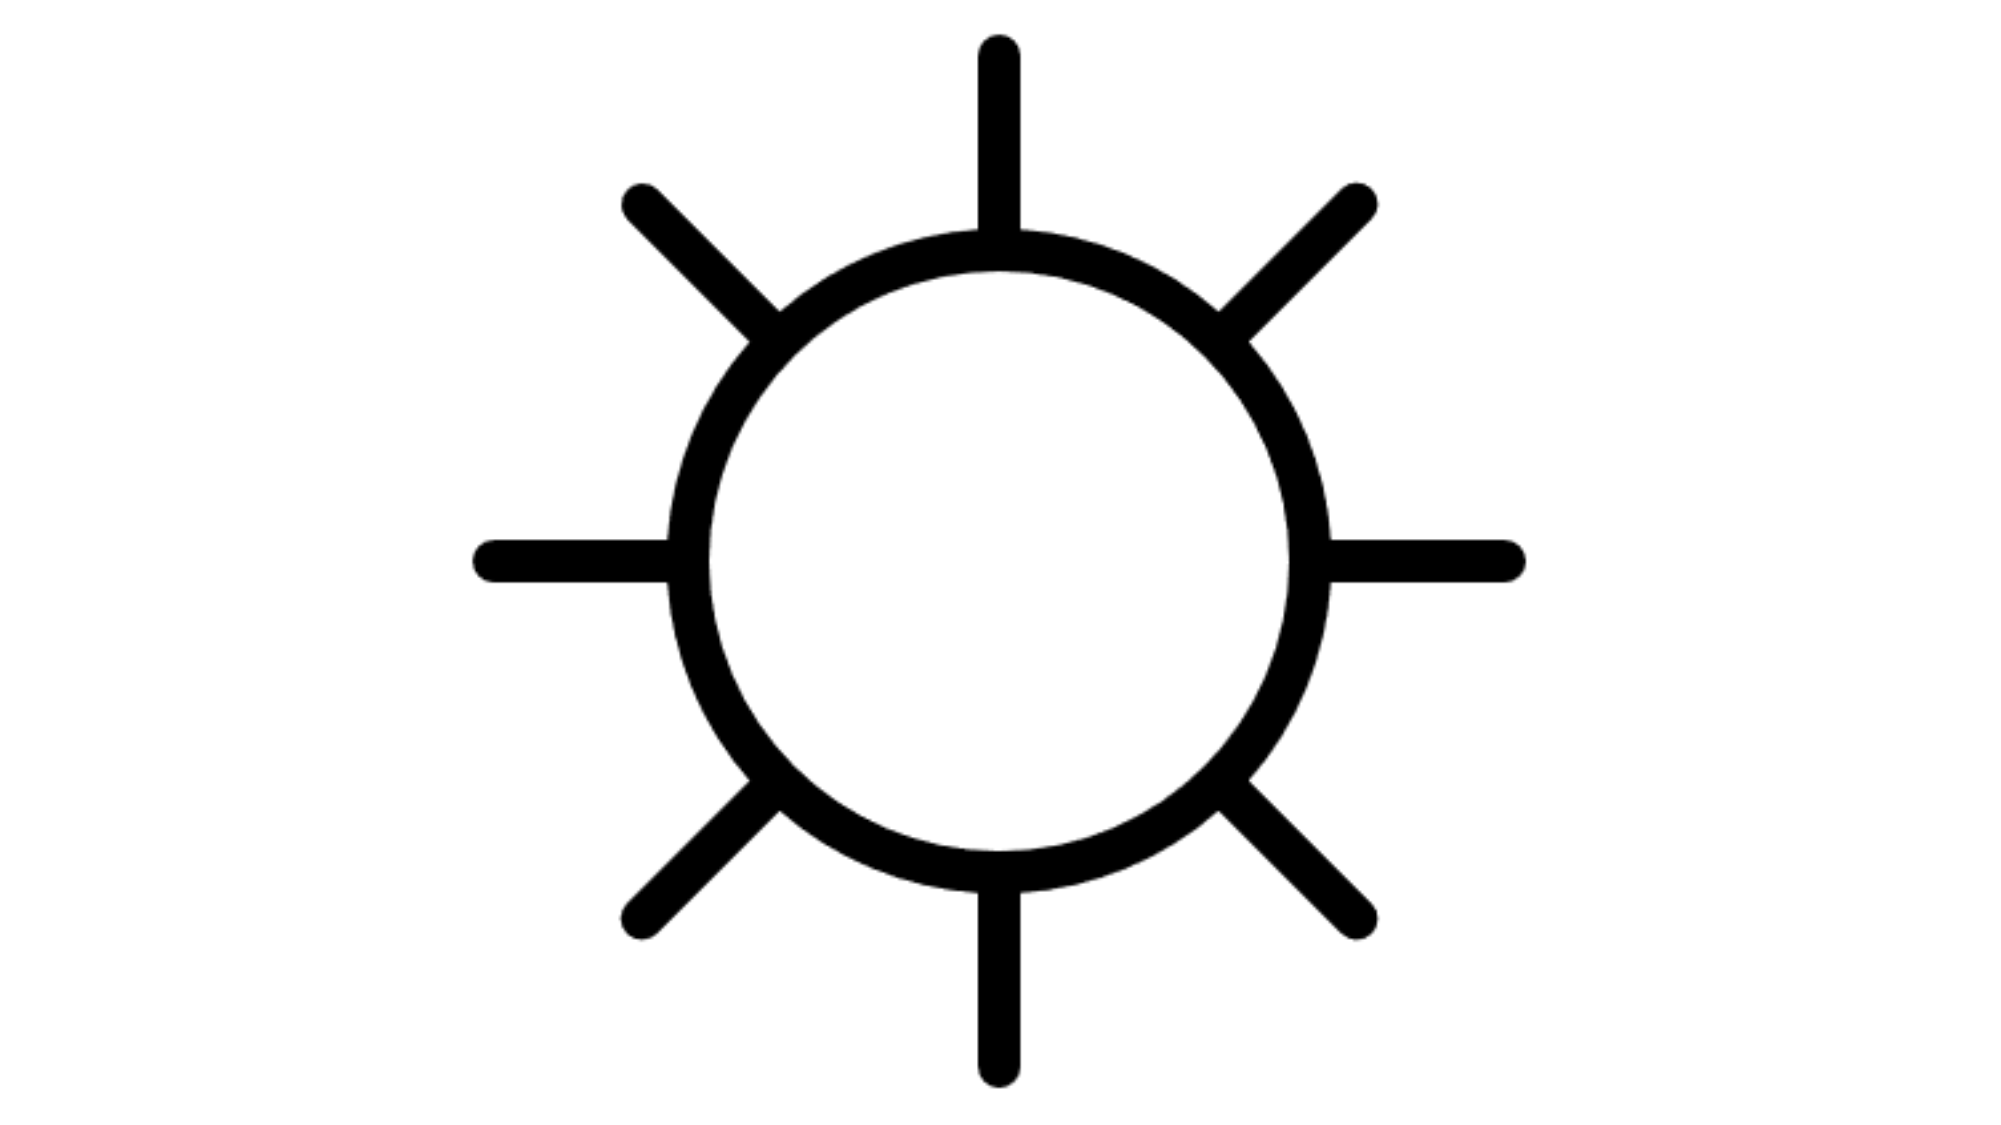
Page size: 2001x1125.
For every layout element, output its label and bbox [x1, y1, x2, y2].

picture [468, 30, 1532, 1095]
